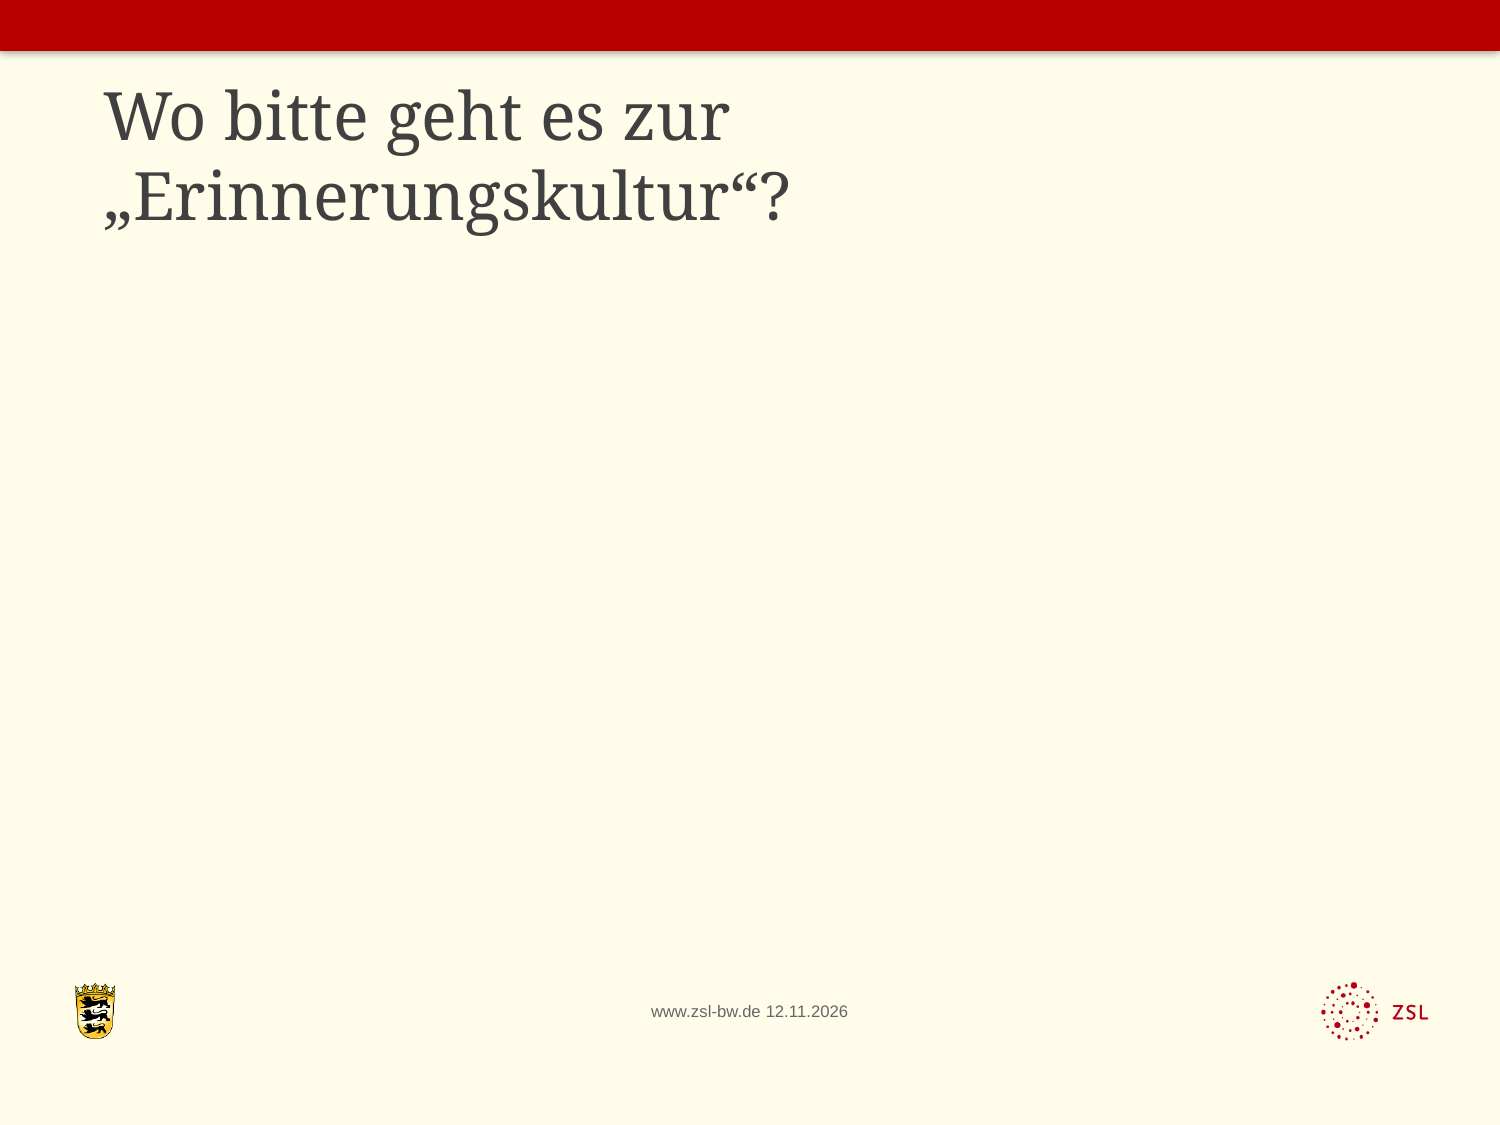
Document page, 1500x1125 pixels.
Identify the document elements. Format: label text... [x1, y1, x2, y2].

title Wo bitte geht es zur „Erinnerungskultur“? [88, 66, 1439, 242]
picture [1320, 981, 1429, 1041]
picture [73, 981, 117, 1041]
